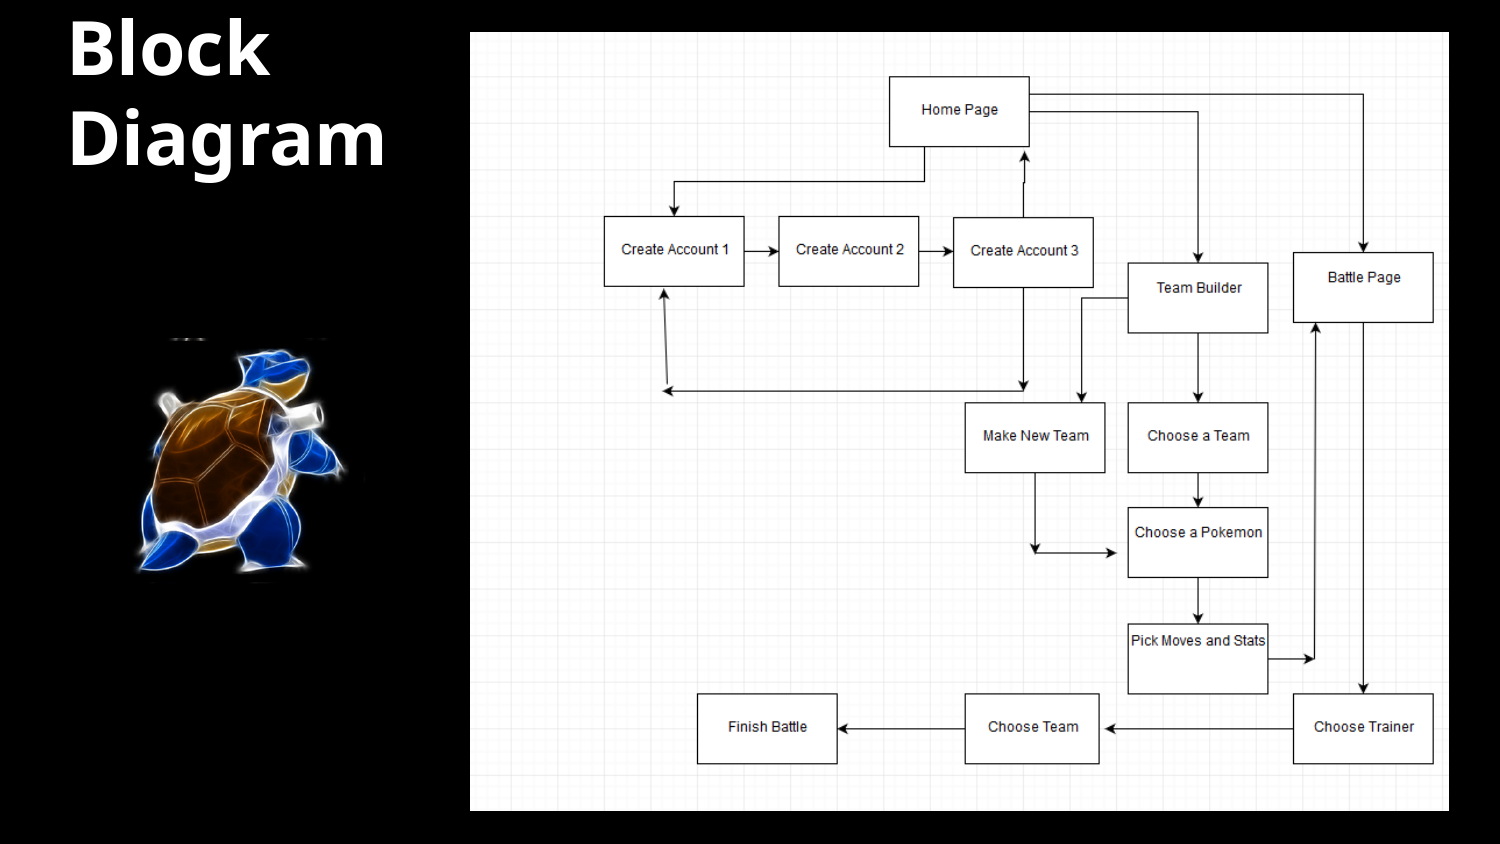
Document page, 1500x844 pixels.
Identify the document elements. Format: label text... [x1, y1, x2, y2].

picture [96, 338, 426, 627]
title Block Diagram [51, 0, 471, 80]
picture [470, 32, 1450, 812]
